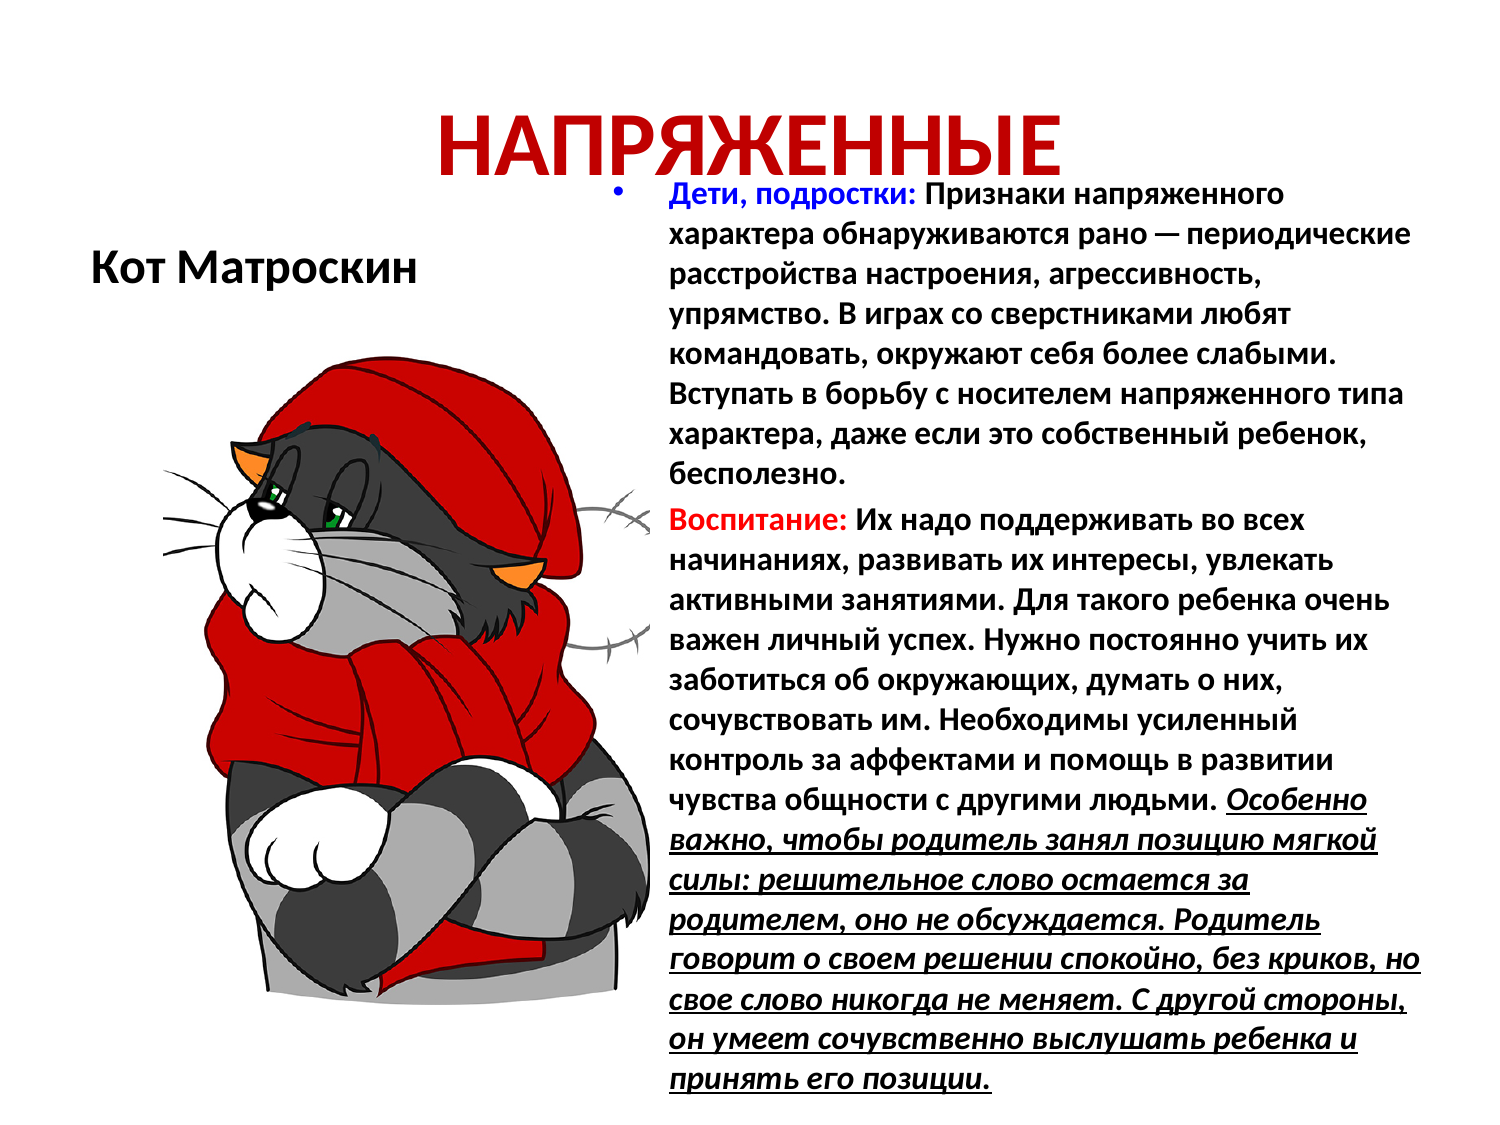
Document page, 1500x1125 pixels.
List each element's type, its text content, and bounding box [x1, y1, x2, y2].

list Дети, подростки: Признаки напряженного характера обнаруживаются рано — периодические расстройства настроения, агрессивность, упрямство. В играх со сверстниками любят командовать, окружают себя более слабыми. Вступать в борьбу с носителем напряженного типа характера, даже если это собственный ребенок, бесполезно. Воспитание: Их надо поддерживать во всех начинаниях, развивать их интересы, увлекать активными занятиями. Для такого ребенка очень важен личный успех. Нужно постоянно учить их заботиться об окружающих, думать о них, сочувствовать им. Необходимы усиленный контроль за аффектами и помощь в развитии чувства общности с другими людьми. Особенно важно, чтобы родитель занял позицию мягкой силы: решительное слово остается за родителем, оно не обсуждается. Родитель говорит о своем решении спокойно, без криков, но свое слово никогда не меняет. С другой стороны, он умеет сочувственно выслушать ребенка и принять его позиции. [597, 164, 1442, 1090]
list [162, 356, 650, 1006]
title НАПРЯЖЕННЫЕ [75, 45, 1425, 233]
list Кот Матроскин [76, 196, 597, 302]
